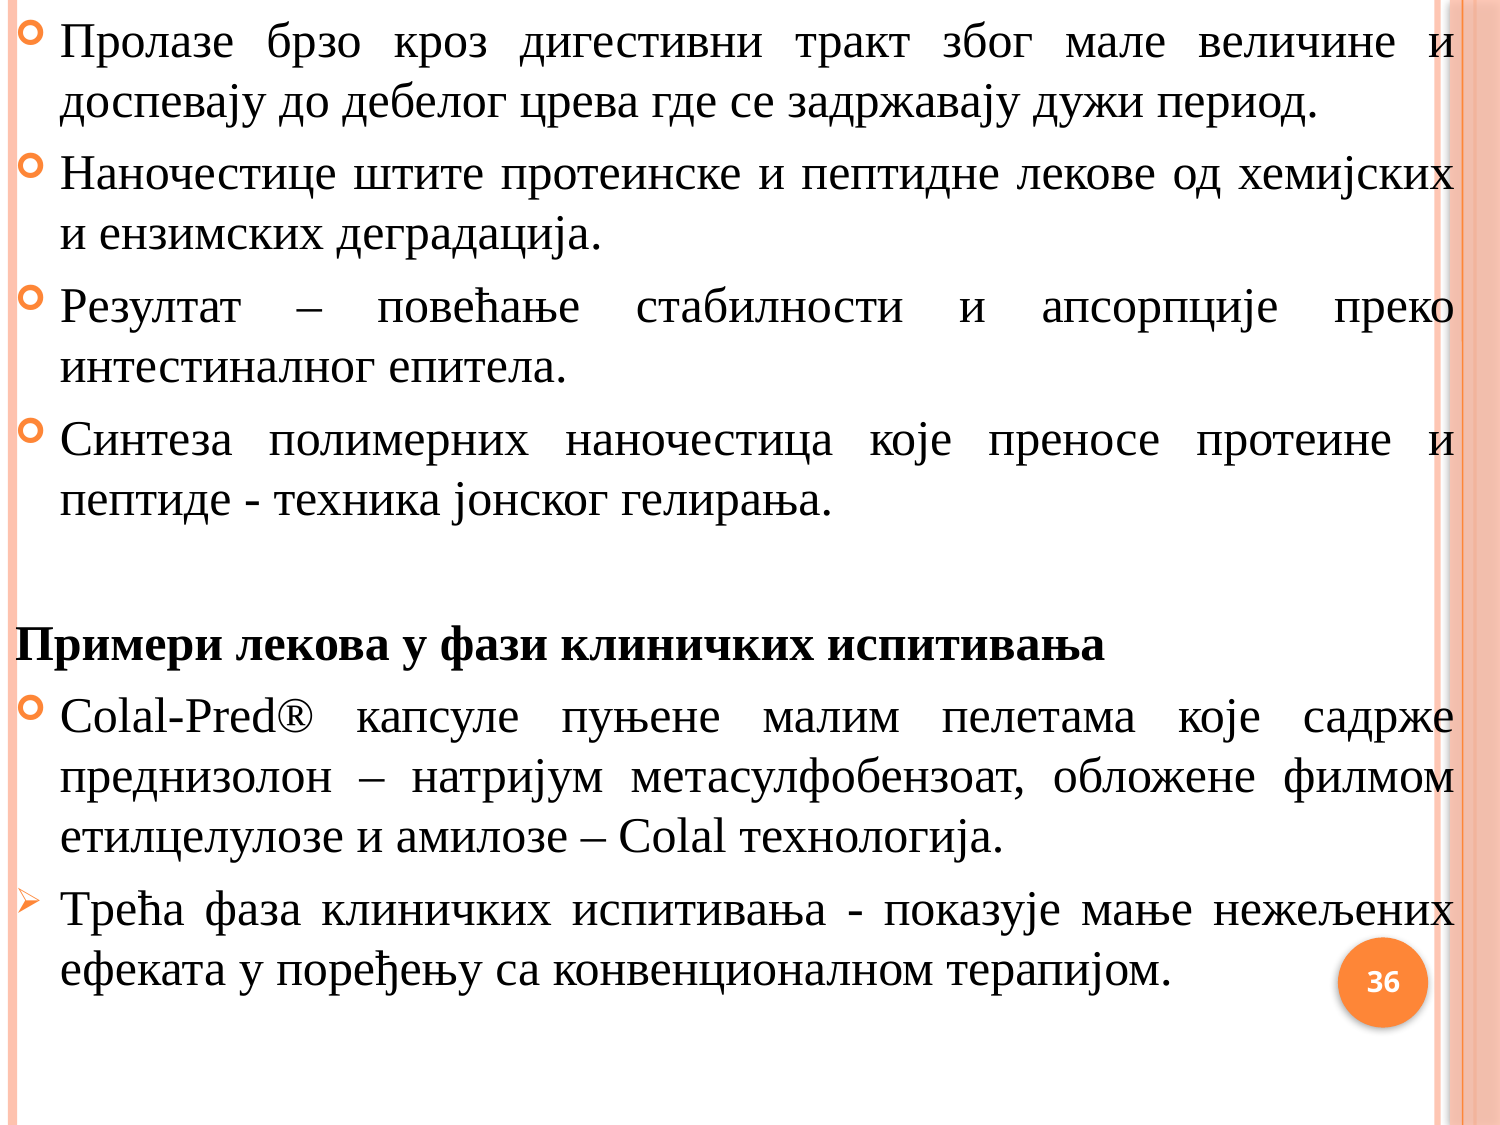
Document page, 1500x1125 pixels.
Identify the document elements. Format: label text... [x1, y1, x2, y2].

slide_number 36 [1333, 940, 1434, 1026]
list Пролазе брзо кроз дигестивни тракт због мале величине и доспевају до дебелог црева где се задржавају дужи период. Наночестице штите протеинске и пептидне лекове од хемијских и ензимских деградација. Резултат – повећање стабилности и апсорпције преко интестиналног епитела. Синтеза полимерних наночестица које преносе протеине и пептиде - техника јонског гелирања. Примери лекова у фази клиничких испитивања Colal-Pred® капсуле пуњене малим пелетама које садрже преднизолон – натријум метасулфобензоат, обложене филмом етилцелулозе и амилозе – Colal технологија. Трећа фаза клиничких испитивања - показује мање нежељених ефеката у поређењу са конвенционалном терапијом. [0, 0, 1471, 1125]
